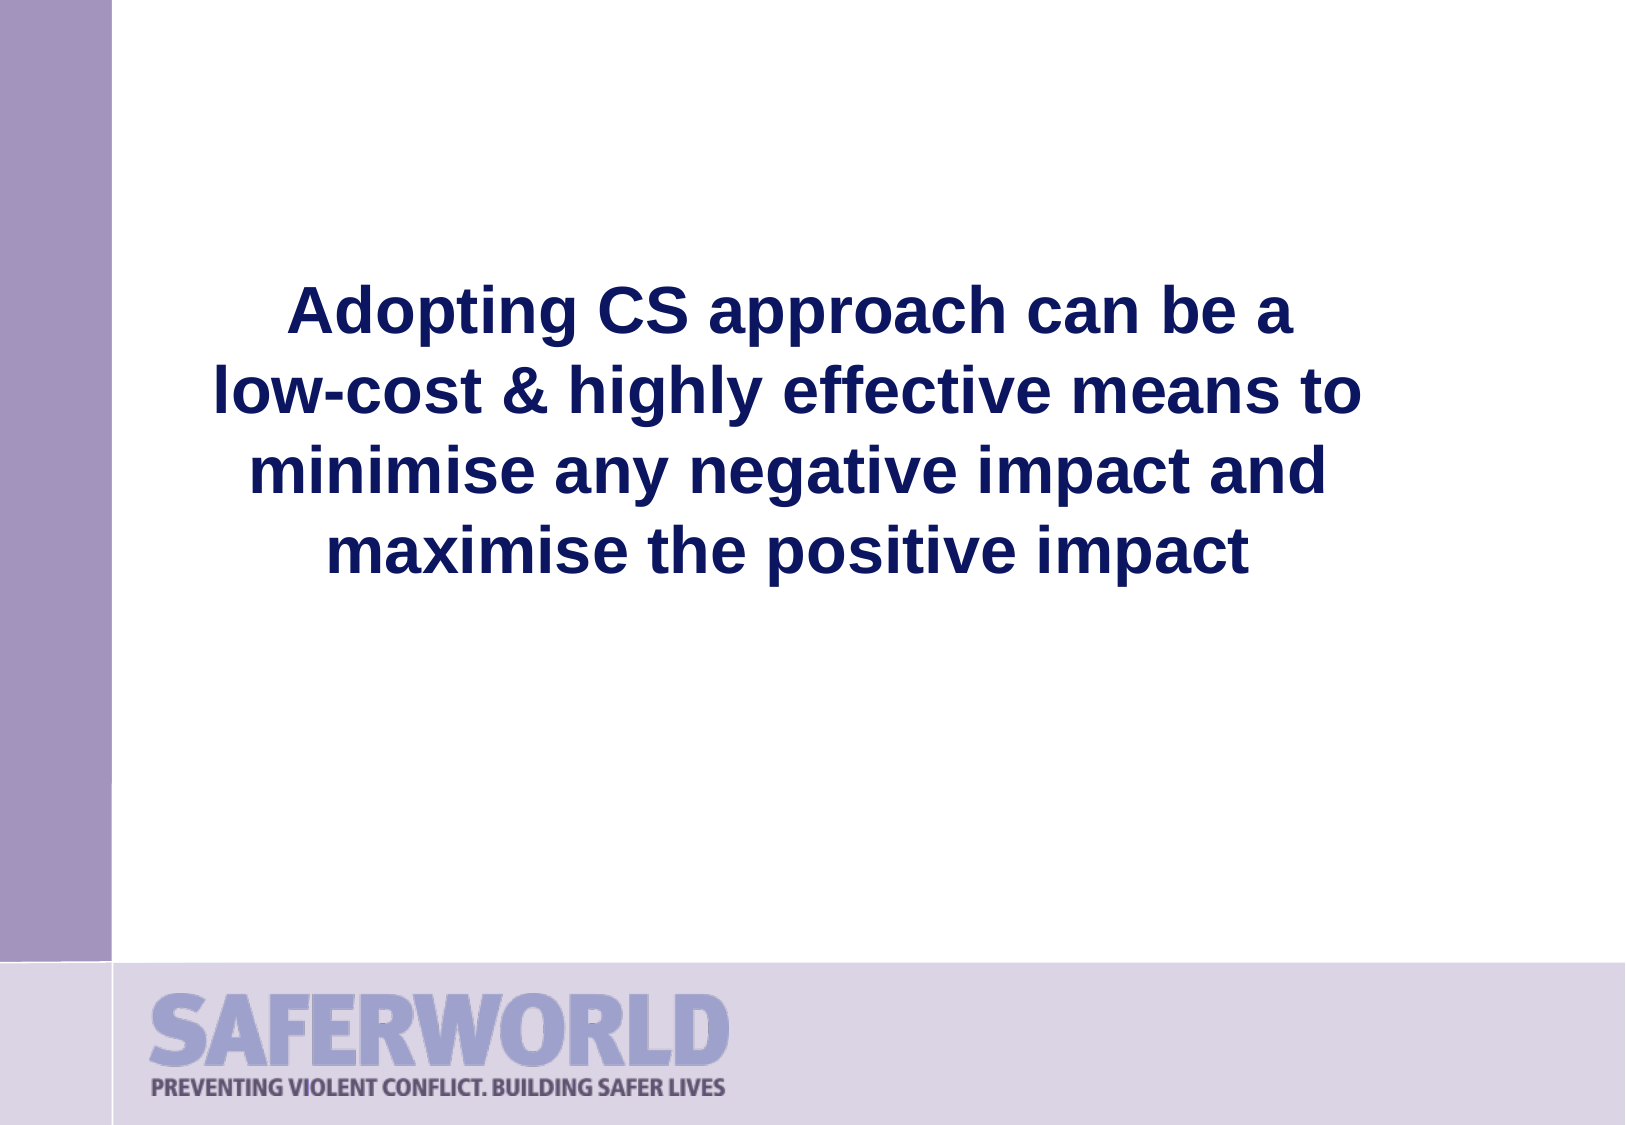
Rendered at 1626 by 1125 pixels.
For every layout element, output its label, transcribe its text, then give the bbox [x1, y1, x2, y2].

list Adopting CS approach can be a low-cost & highly effective means to minimise any negative impact and maximise the positive impact [151, 267, 1370, 942]
picture [149, 993, 729, 1096]
